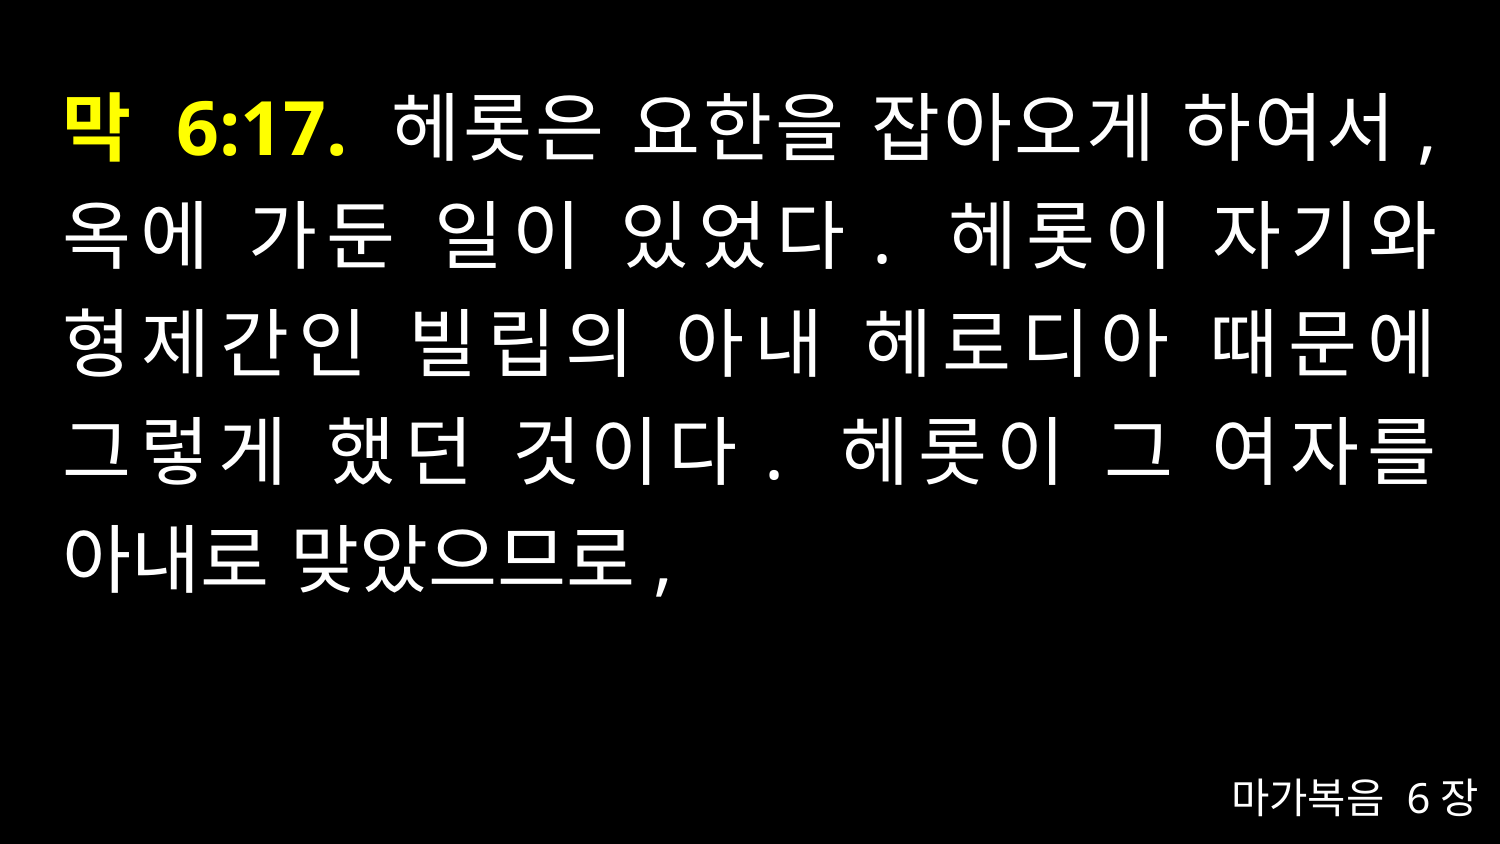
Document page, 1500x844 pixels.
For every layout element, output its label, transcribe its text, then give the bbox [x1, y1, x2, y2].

subtitle 마가복음 6장 [916, 770, 1500, 844]
title 막 6:17. 헤롯은 요한을 잡아오게 하여서, 옥에 가둔 일이 있었다. 헤롯이 자기와 형제간인 빌립의 아내 헤로디아 때문에 그렇게 했던 것이다. 헤롯이 그 여자를 아내로 맞았으므로, [0, 0, 1500, 844]
